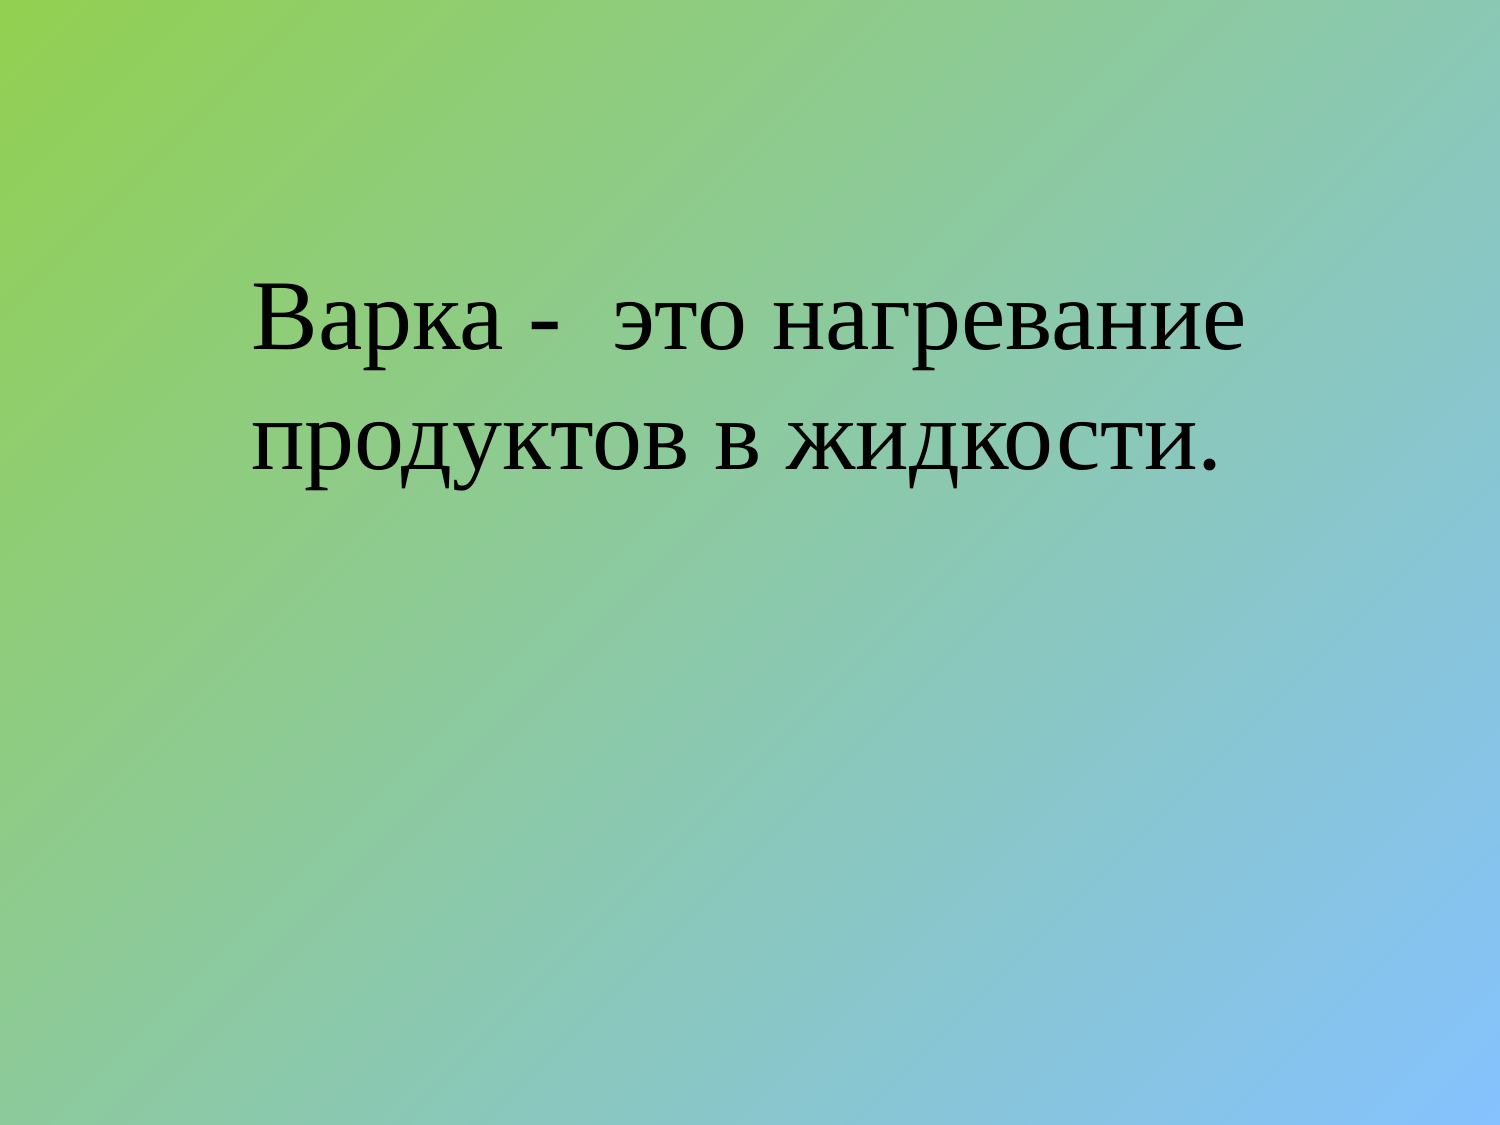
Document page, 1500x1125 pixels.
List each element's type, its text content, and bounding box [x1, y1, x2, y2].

list Варка - это нагревание продуктов в жидкости. [75, 101, 1425, 1005]
